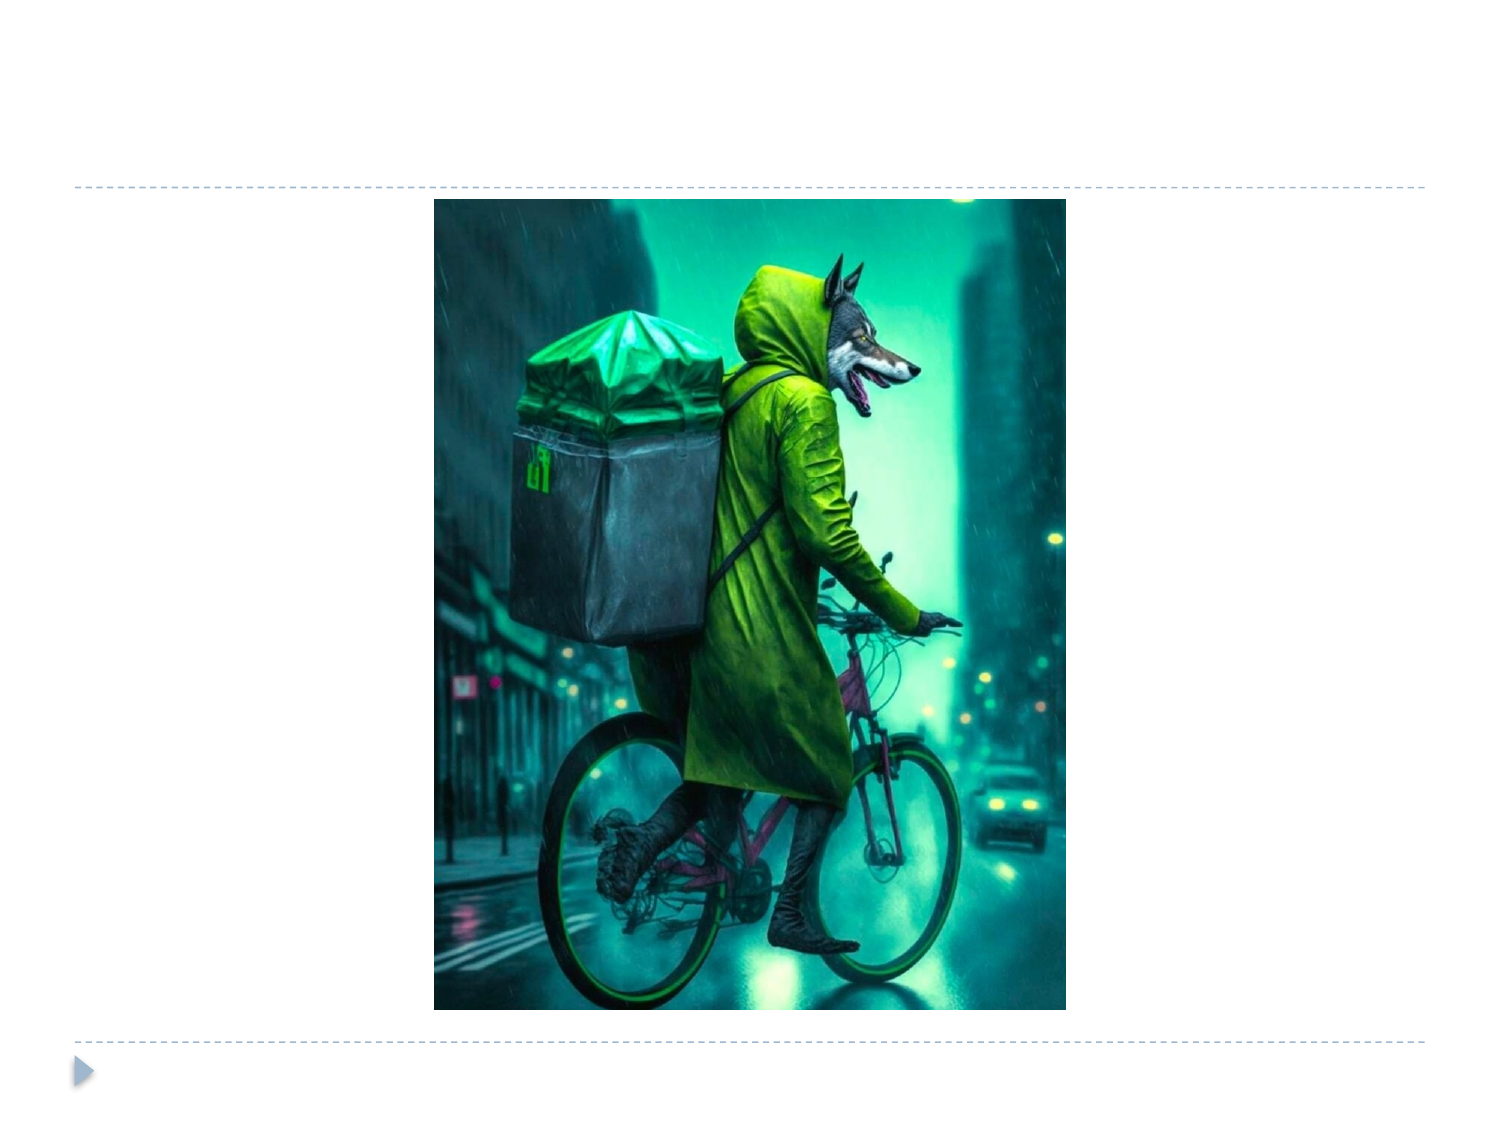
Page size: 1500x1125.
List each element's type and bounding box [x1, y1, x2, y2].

picture [434, 199, 1066, 1011]
